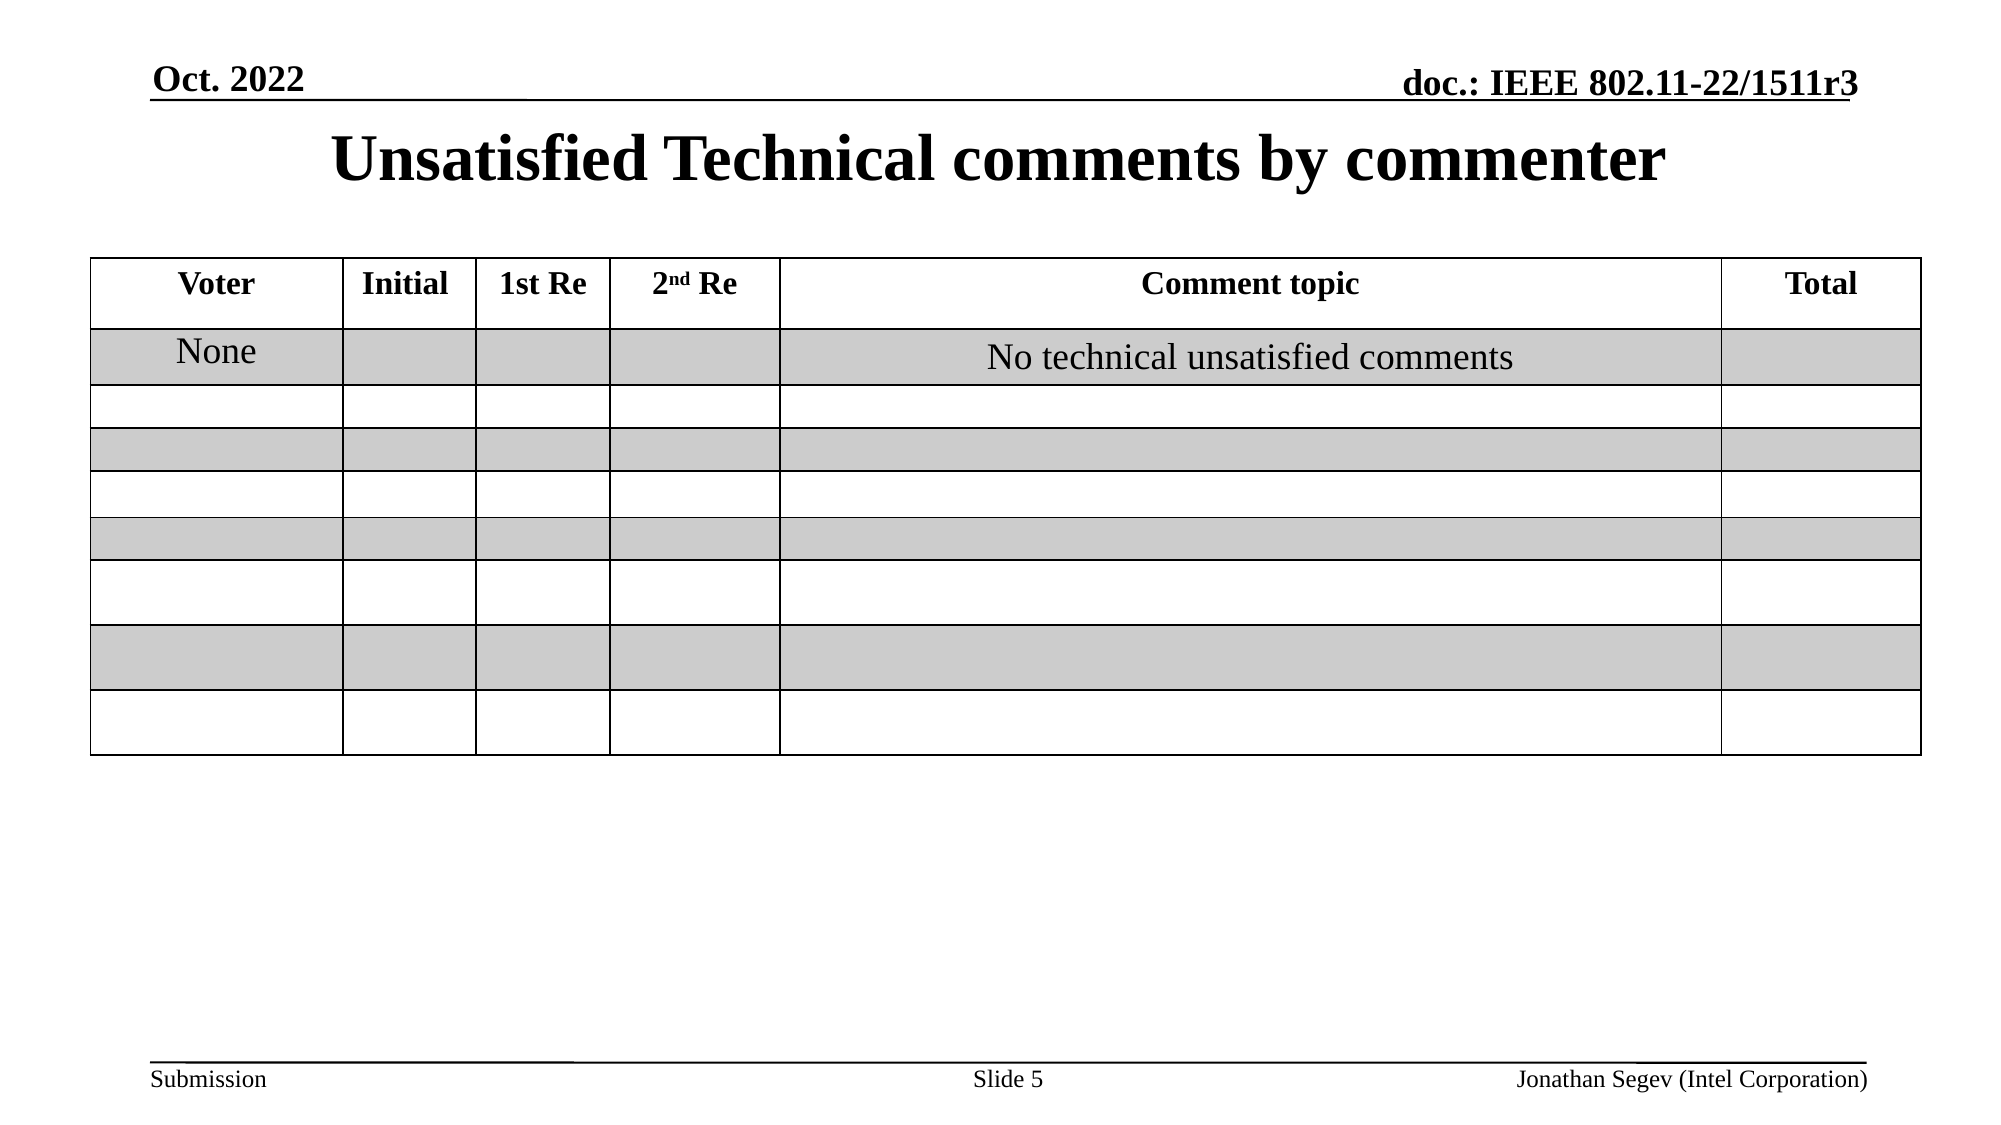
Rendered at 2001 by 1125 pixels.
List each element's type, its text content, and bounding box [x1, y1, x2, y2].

table_cell [477, 561, 609, 624]
table_cell [477, 518, 609, 559]
table_cell [344, 429, 475, 470]
table_cell [611, 429, 779, 470]
table_cell [781, 472, 1721, 517]
table_cell [344, 386, 475, 427]
table_cell [1722, 386, 1920, 427]
table_cell [611, 561, 779, 624]
table_cell [781, 561, 1721, 624]
table_header 1st Re [477, 259, 609, 328]
table_cell [91, 518, 342, 559]
table_cell No technical unsatisfied comments [781, 330, 1721, 384]
table_cell [477, 626, 609, 689]
table_header Comment topic [781, 259, 1721, 328]
table_cell None [91, 330, 342, 384]
table_cell [477, 330, 609, 384]
table_cell [344, 691, 475, 754]
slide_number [152, 54, 563, 100]
table_cell [344, 330, 475, 384]
table_cell [344, 472, 475, 517]
table_cell [611, 691, 779, 754]
table_cell [1722, 472, 1920, 517]
table_cell [477, 386, 609, 427]
table_cell [344, 626, 475, 689]
table_cell [781, 691, 1721, 754]
table_cell [611, 472, 779, 517]
table_cell [91, 561, 342, 624]
table_cell [91, 429, 342, 470]
table_cell [611, 518, 779, 559]
table_header 2nd Re [611, 259, 779, 328]
table_cell [611, 330, 779, 384]
table_cell [477, 691, 609, 754]
table_cell [91, 691, 342, 754]
table_cell [1722, 429, 1920, 470]
table_cell [1722, 518, 1920, 559]
table_cell [477, 429, 609, 470]
table_cell [344, 518, 475, 559]
table_cell [781, 518, 1721, 559]
table_cell [781, 386, 1721, 427]
title Unsatisfied Technical comments by commenter [149, 112, 1850, 196]
footer Jonathan Segev (Intel Corporation) [1171, 1061, 1869, 1093]
table_cell [781, 626, 1721, 689]
table_cell [1722, 561, 1920, 624]
slide_number Slide 5 [950, 1061, 1067, 1123]
table_cell [781, 429, 1721, 470]
table_cell [611, 386, 779, 427]
table_cell [477, 472, 609, 517]
table_cell [611, 626, 779, 689]
table_cell [344, 561, 475, 624]
table_cell [91, 386, 342, 427]
table_cell [1722, 330, 1920, 384]
table_cell [91, 472, 342, 517]
table_header Voter [91, 259, 342, 328]
table_header Initial [344, 259, 475, 328]
table_cell [1722, 691, 1920, 754]
table_header Total [1722, 259, 1920, 328]
table_cell [91, 626, 342, 689]
table_cell [1722, 626, 1920, 689]
